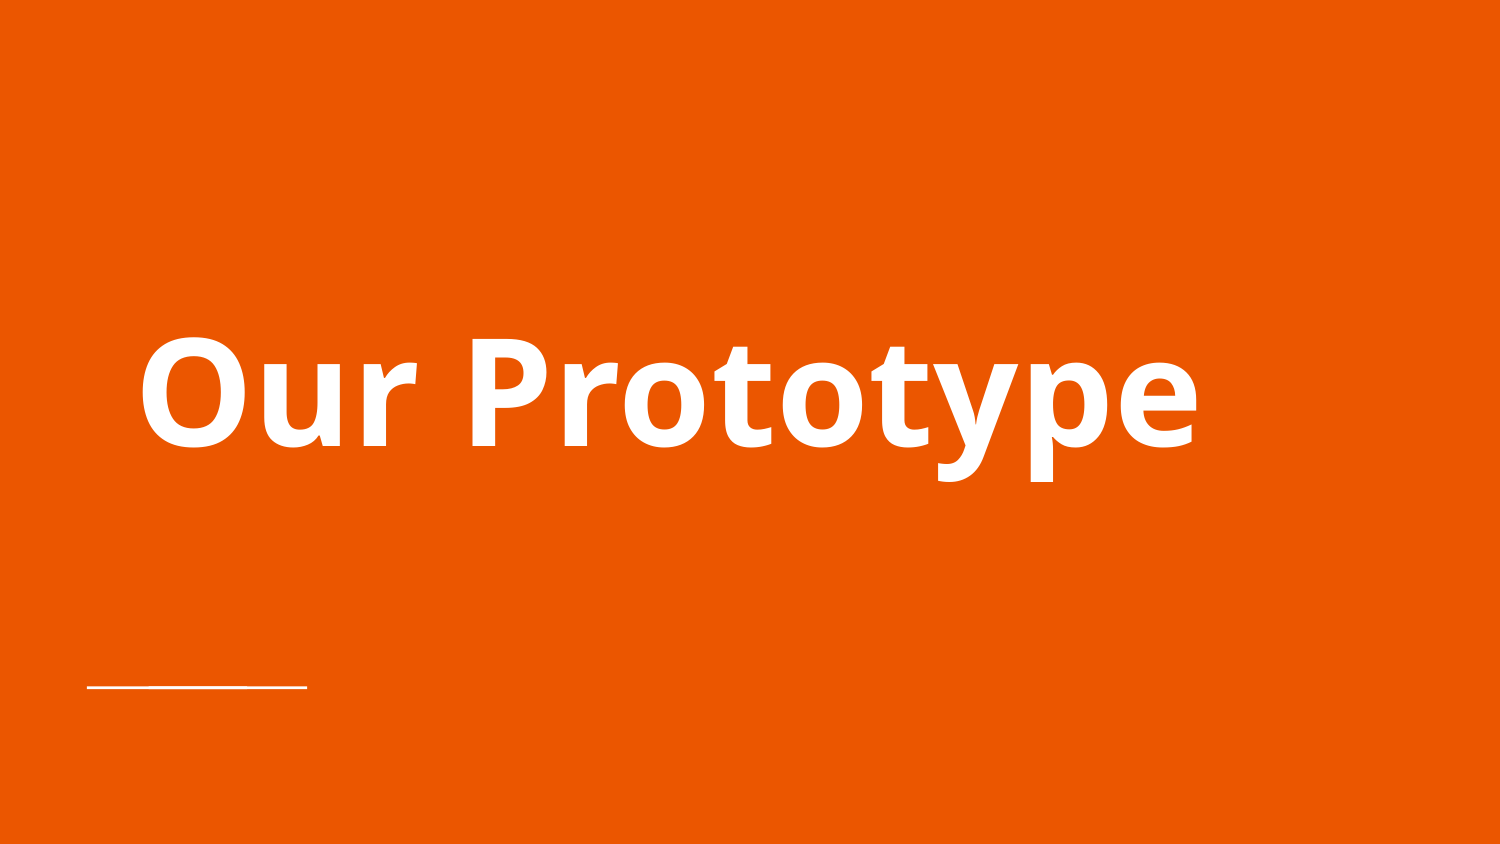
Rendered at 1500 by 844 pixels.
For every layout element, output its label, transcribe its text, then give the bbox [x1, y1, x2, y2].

title Our Prototype [119, 141, 1272, 632]
